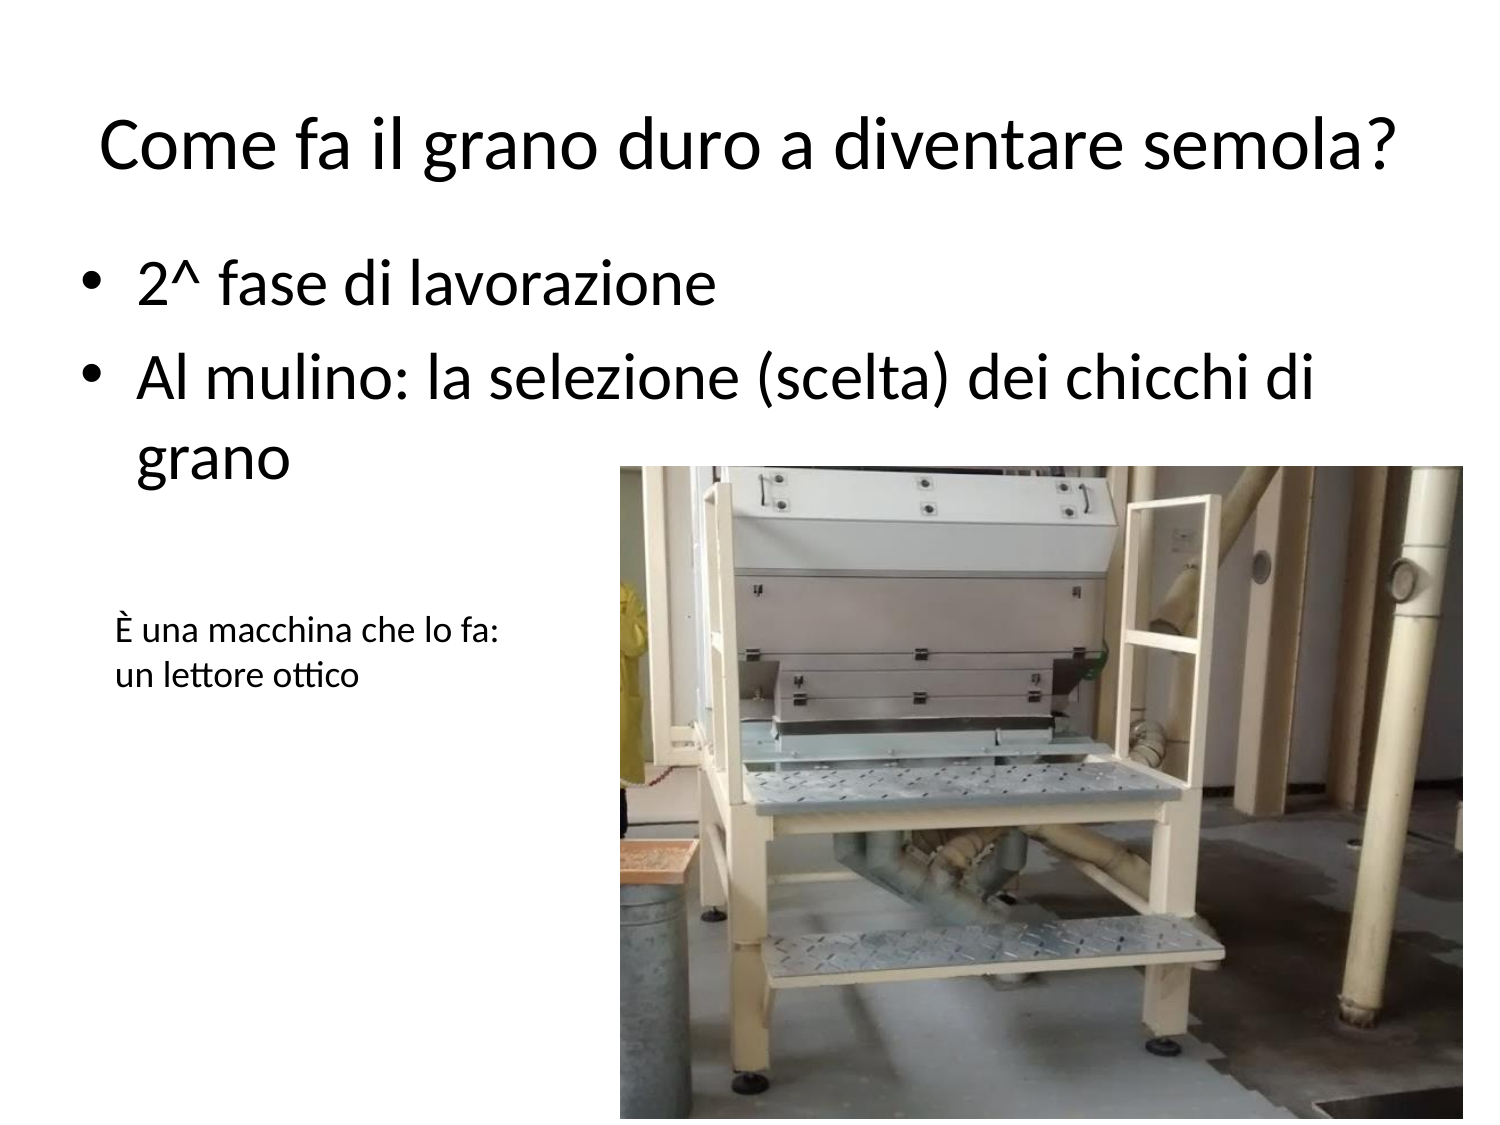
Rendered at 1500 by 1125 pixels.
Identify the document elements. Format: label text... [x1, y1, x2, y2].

picture [619, 465, 1463, 1120]
list 2^ fase di lavorazione Al mulino: la selezione (scelta) dei chicchi di grano [64, 231, 1415, 975]
text_box È una macchina che lo fa: un lettore ottico [100, 597, 538, 703]
title Come fa il grano duro a diventare semola? [75, 45, 1425, 233]
